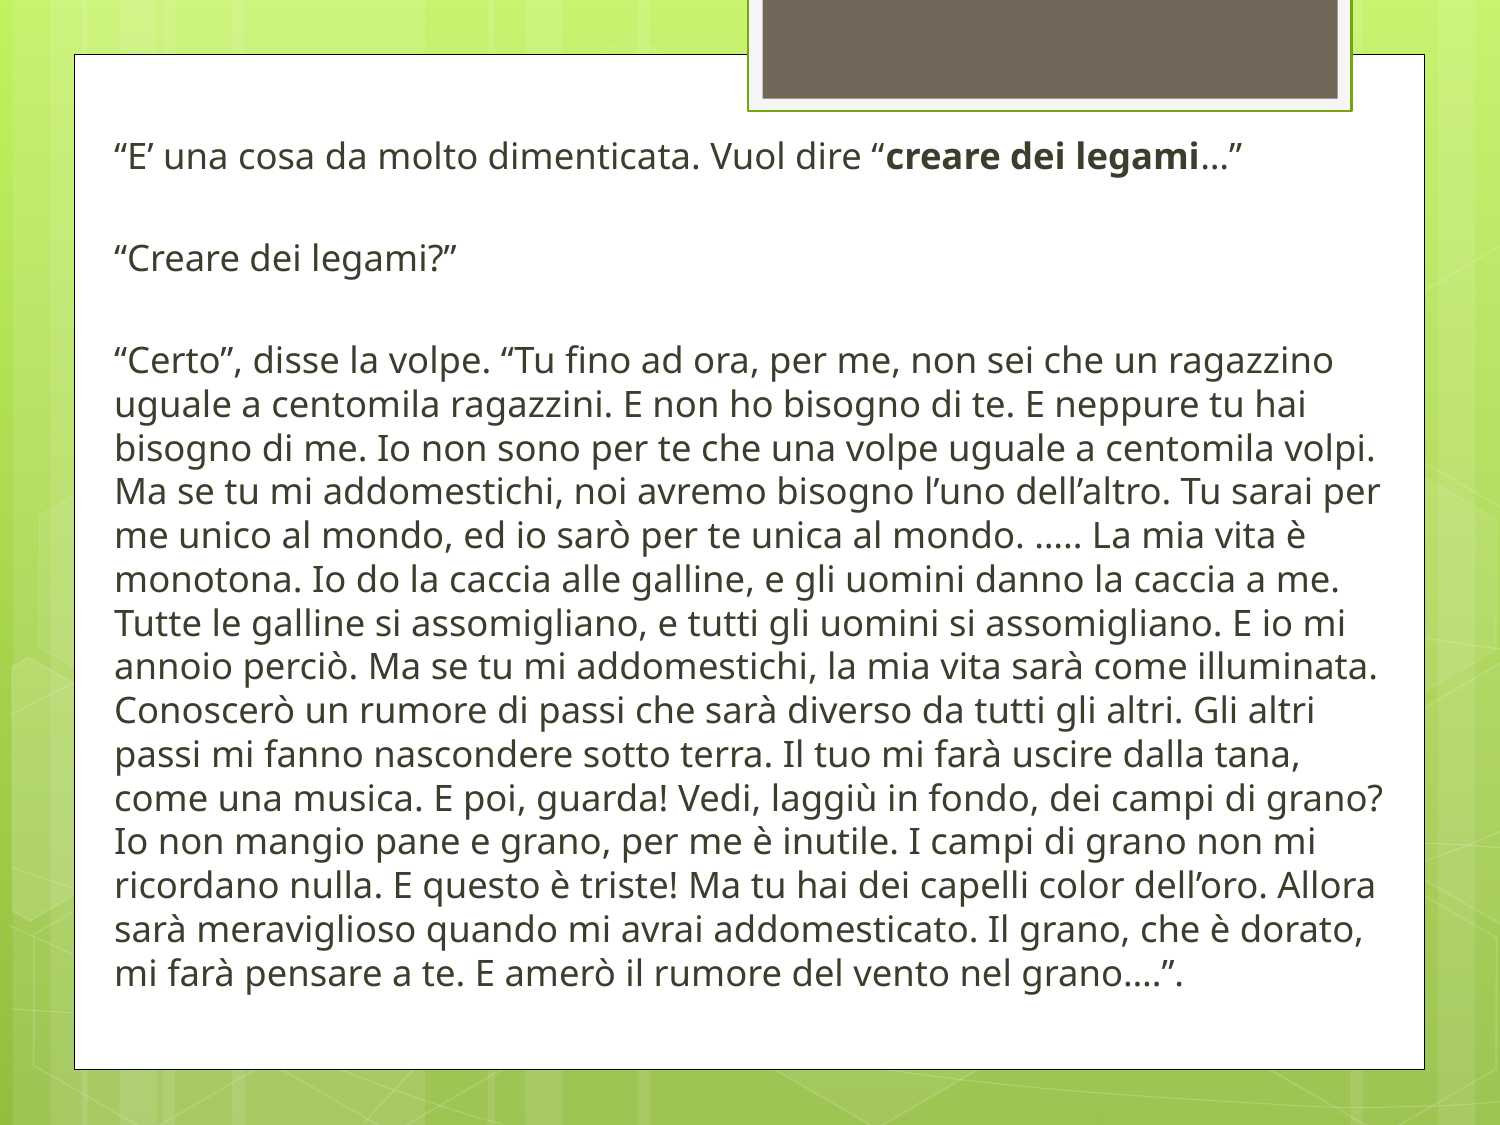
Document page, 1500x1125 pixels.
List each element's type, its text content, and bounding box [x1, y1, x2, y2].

list “E’ una cosa da molto dimenticata. Vuol dire “creare dei legami…” “Creare dei legami?” “Certo”, disse la volpe. “Tu fino ad ora, per me, non sei che un ragazzino uguale a centomila ragazzini. E non ho bisogno di te. E neppure tu hai bisogno di me. Io non sono per te che una volpe uguale a centomila volpi. Ma se tu mi addomestichi, noi avremo bisogno l’uno dell’altro. Tu sarai per me unico al mondo, ed io sarò per te unica al mondo. ….. La mia vita è monotona. Io do la caccia alle galline, e gli uomini danno la caccia a me. Tutte le galline si assomigliano, e tutti gli uomini si assomigliano. E io mi annoio perciò. Ma se tu mi addomestichi, la mia vita sarà come illuminata. Conoscerò un rumore di passi che sarà diverso da tutti gli altri. Gli altri passi mi fanno nascondere sotto terra. Il tuo mi farà uscire dalla tana, come una musica. E poi, guarda! Vedi, laggiù in fondo, dei campi di grano? Io non mangio pane e grano, per me è inutile. I campi di grano non mi ricordano nulla. E questo è triste! Ma tu hai dei capelli color dell’oro. Allora sarà meraviglioso quando mi avrai addomesticato. Il grano, che è dorato, mi farà pensare a te. E amerò il rumore del vento nel grano….”. [88, 125, 1412, 1047]
